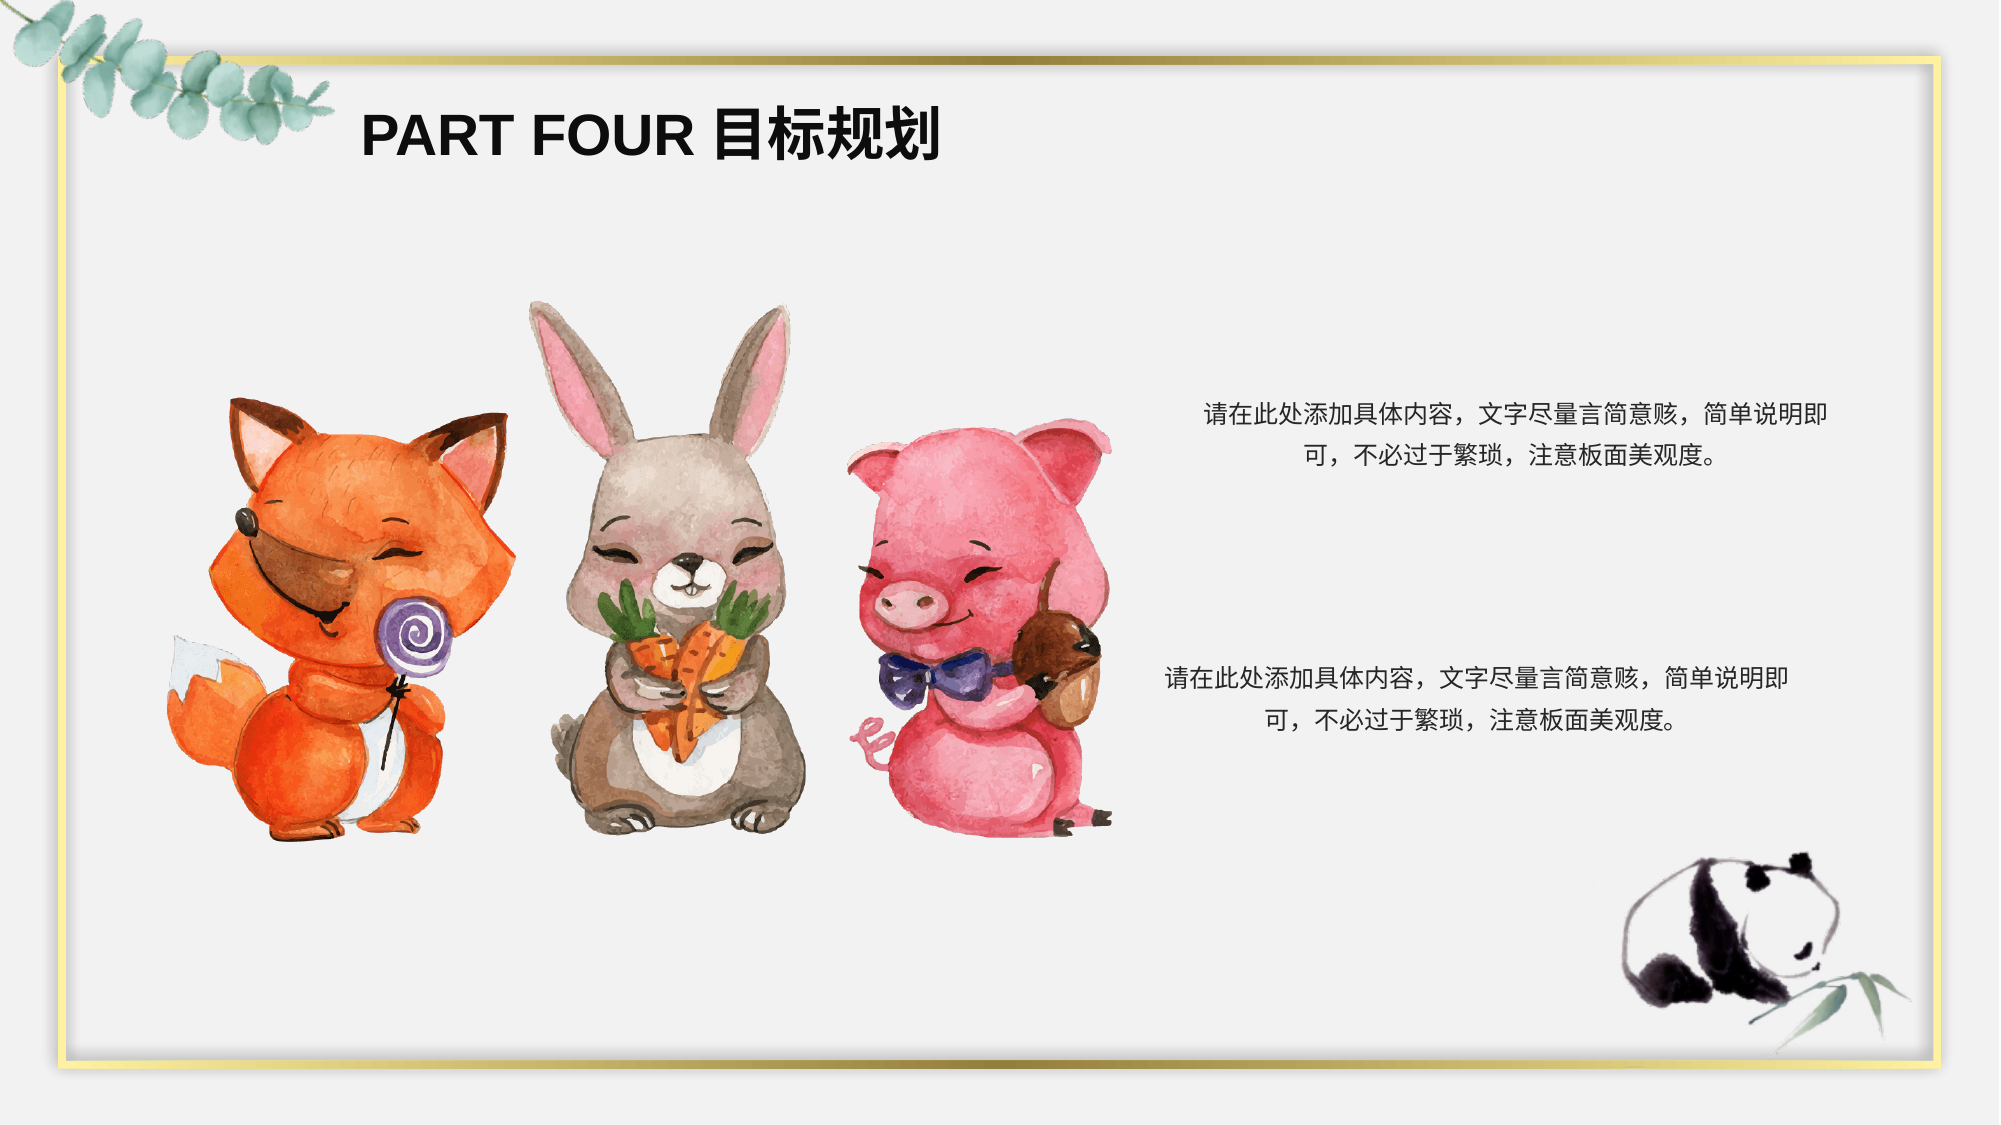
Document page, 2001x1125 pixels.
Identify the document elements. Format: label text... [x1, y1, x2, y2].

text_box 请在此处添加具体内容，文字尽量言简意赅，简单说明即可，不必过于繁琐，注意板面美观度。 [1145, 643, 1810, 742]
picture [0, 0, 349, 233]
text_box PART FOUR目标规划 [349, 91, 1045, 173]
picture [167, 301, 1112, 842]
text_box 请在此处添加具体内容，文字尽量言简意赅，简单说明即可，不必过于繁琐，注意板面美观度。 [1184, 379, 1849, 478]
text_box [57, 55, 1942, 1070]
text_box [0, 0, 2000, 1125]
picture [1591, 761, 1923, 1069]
